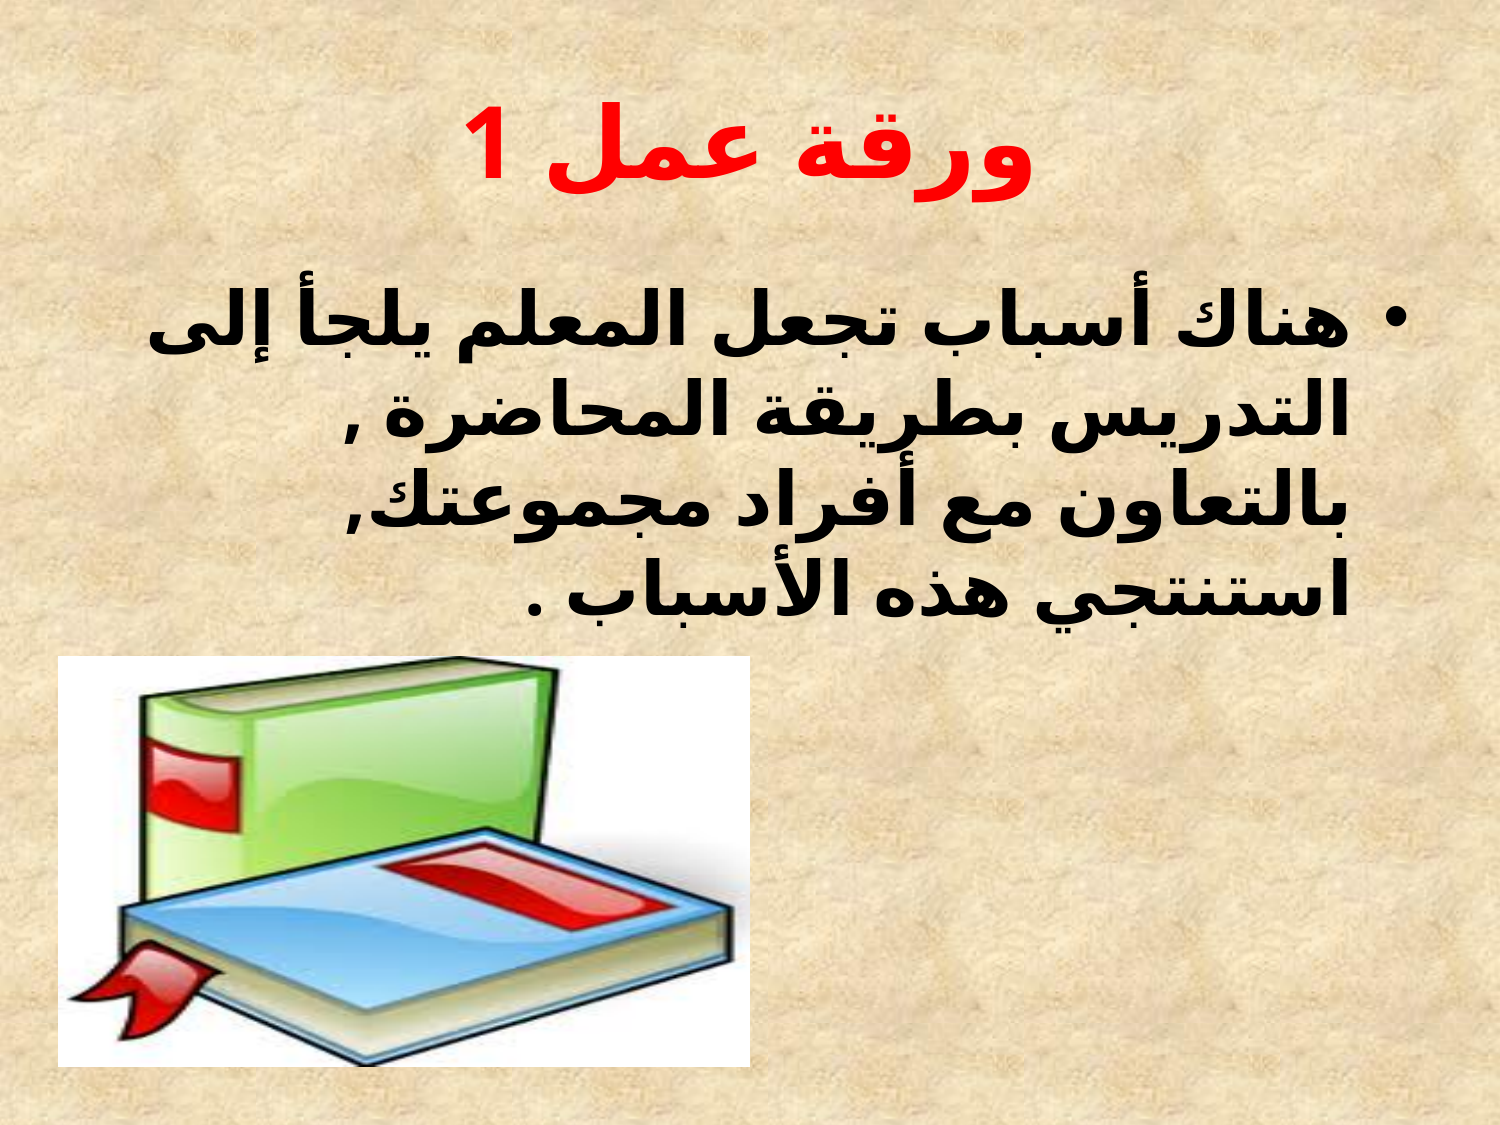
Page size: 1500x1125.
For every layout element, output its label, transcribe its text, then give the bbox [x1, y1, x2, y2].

list هناك أسباب تجعل المعلم يلجأ إلى التدريس بطريقة المحاضرة , بالتعاون مع أفراد مجموعتك, استنتجي هذه الأسباب . [75, 262, 1425, 1005]
title ورقة عمل 1 [75, 45, 1425, 233]
picture [0, 0, 1500, 1125]
